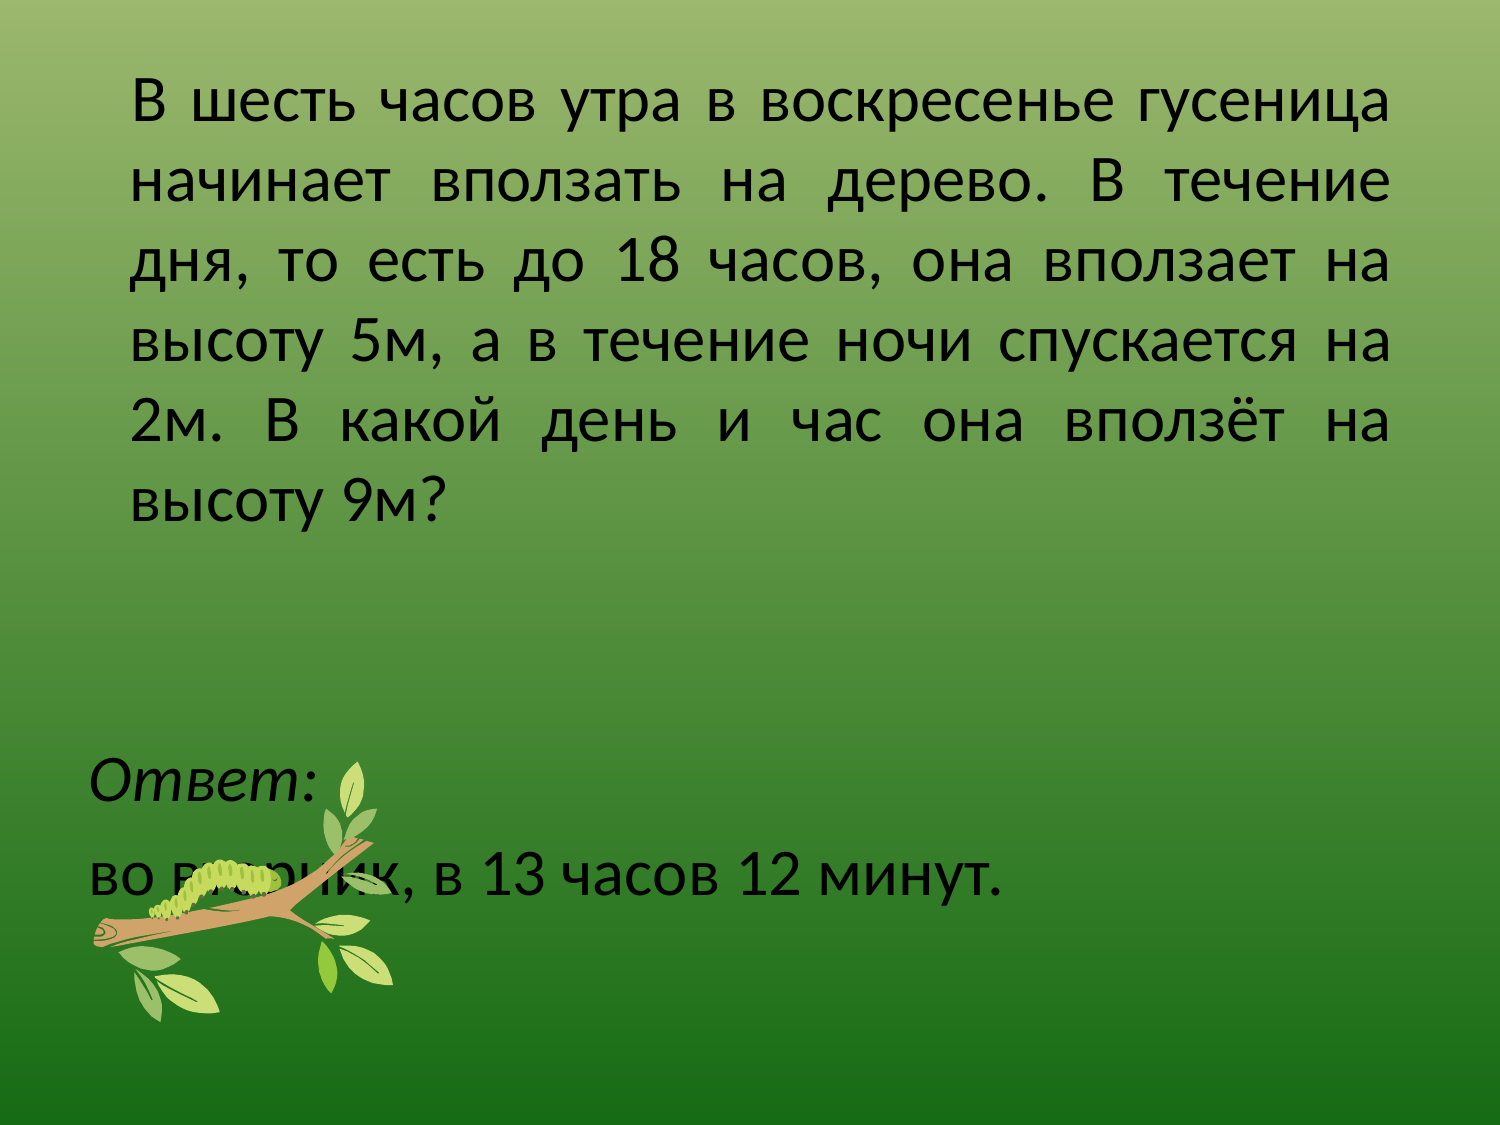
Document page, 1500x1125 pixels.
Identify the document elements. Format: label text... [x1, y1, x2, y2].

list В шесть часов утра в воскресенье гусеница начинает вползать на дерево. В течение дня, то есть до 18 часов, она вползает на высоту 5м, а в течение ночи спускается на 2м. В какой день и час она вползёт на высоту 9м? Ответ: во вторник, в 13 часов 12 минут. [58, 46, 1409, 1043]
picture [93, 761, 394, 1023]
